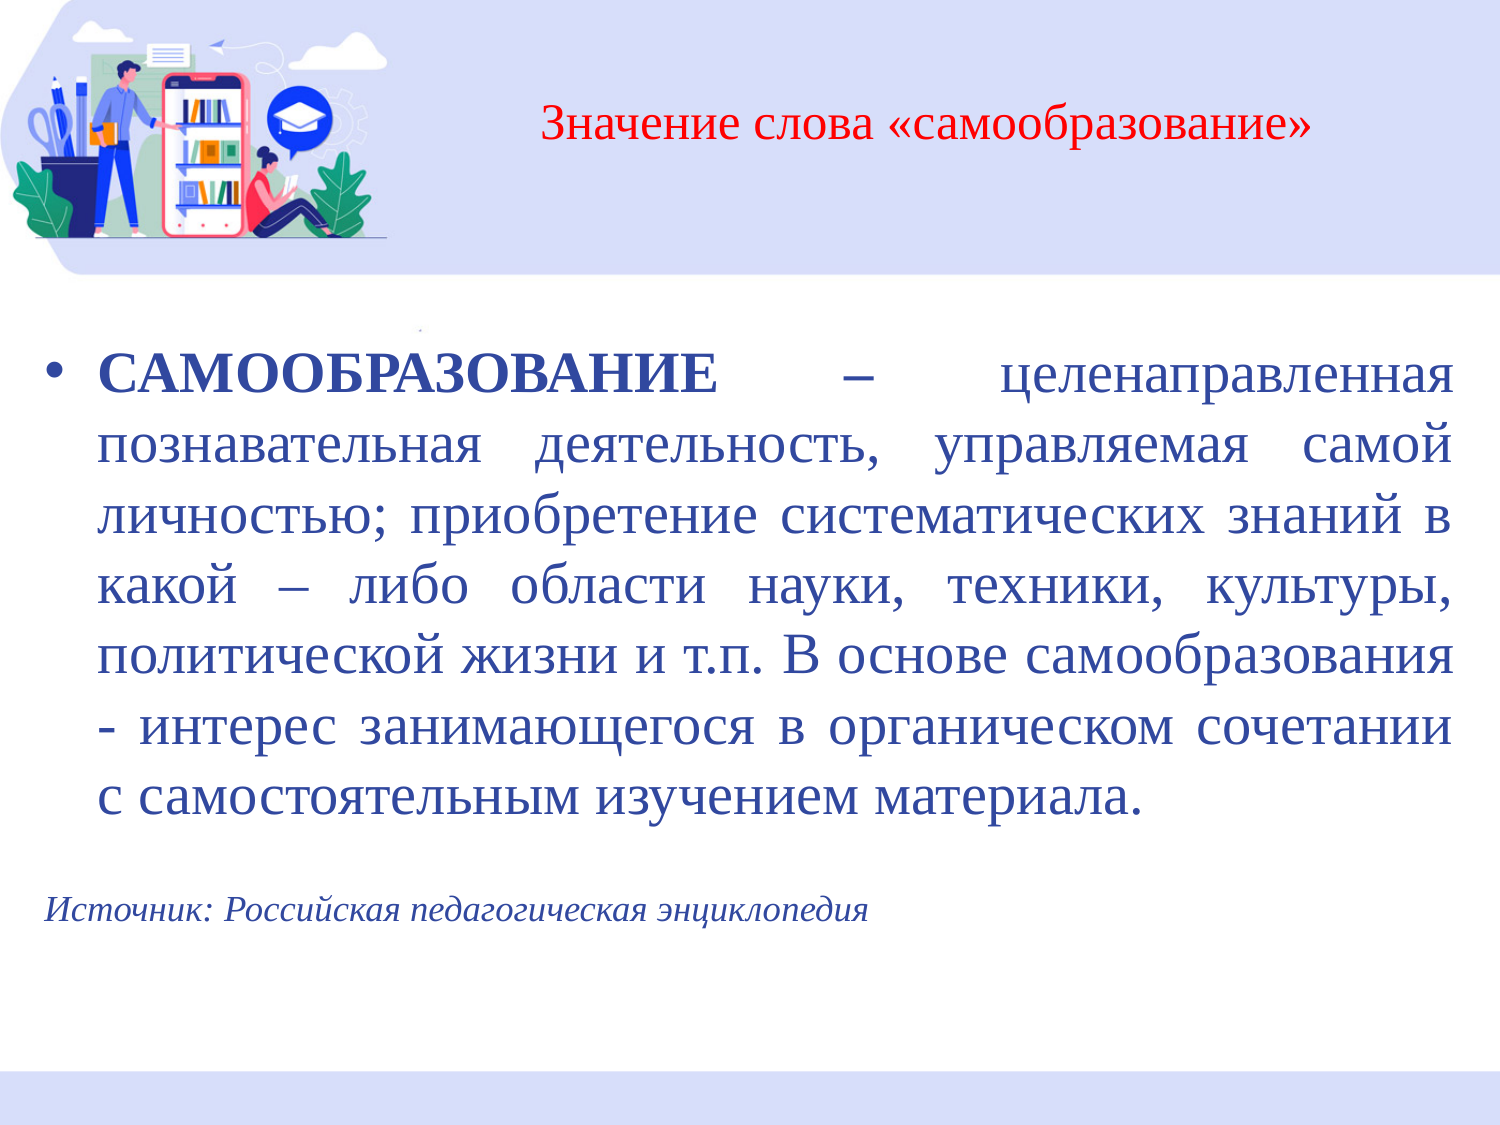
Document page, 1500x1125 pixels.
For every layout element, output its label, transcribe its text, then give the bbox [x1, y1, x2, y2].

title Значение слова «самообразование» [383, 19, 1471, 208]
picture [0, 0, 1500, 1125]
list САМООБРАЗОВАНИЕ – целенаправленная познавательная деятельность, управляемая самой личностью; приобретение систематических знаний в какой – либо области науки, техники, культуры, политической жизни и т.п. В основе самообразования - интерес занимающегося в органическом сочетании с самостоятельным изучением материала. Источник: Российская педагогическая энциклопедия [29, 326, 1471, 1012]
